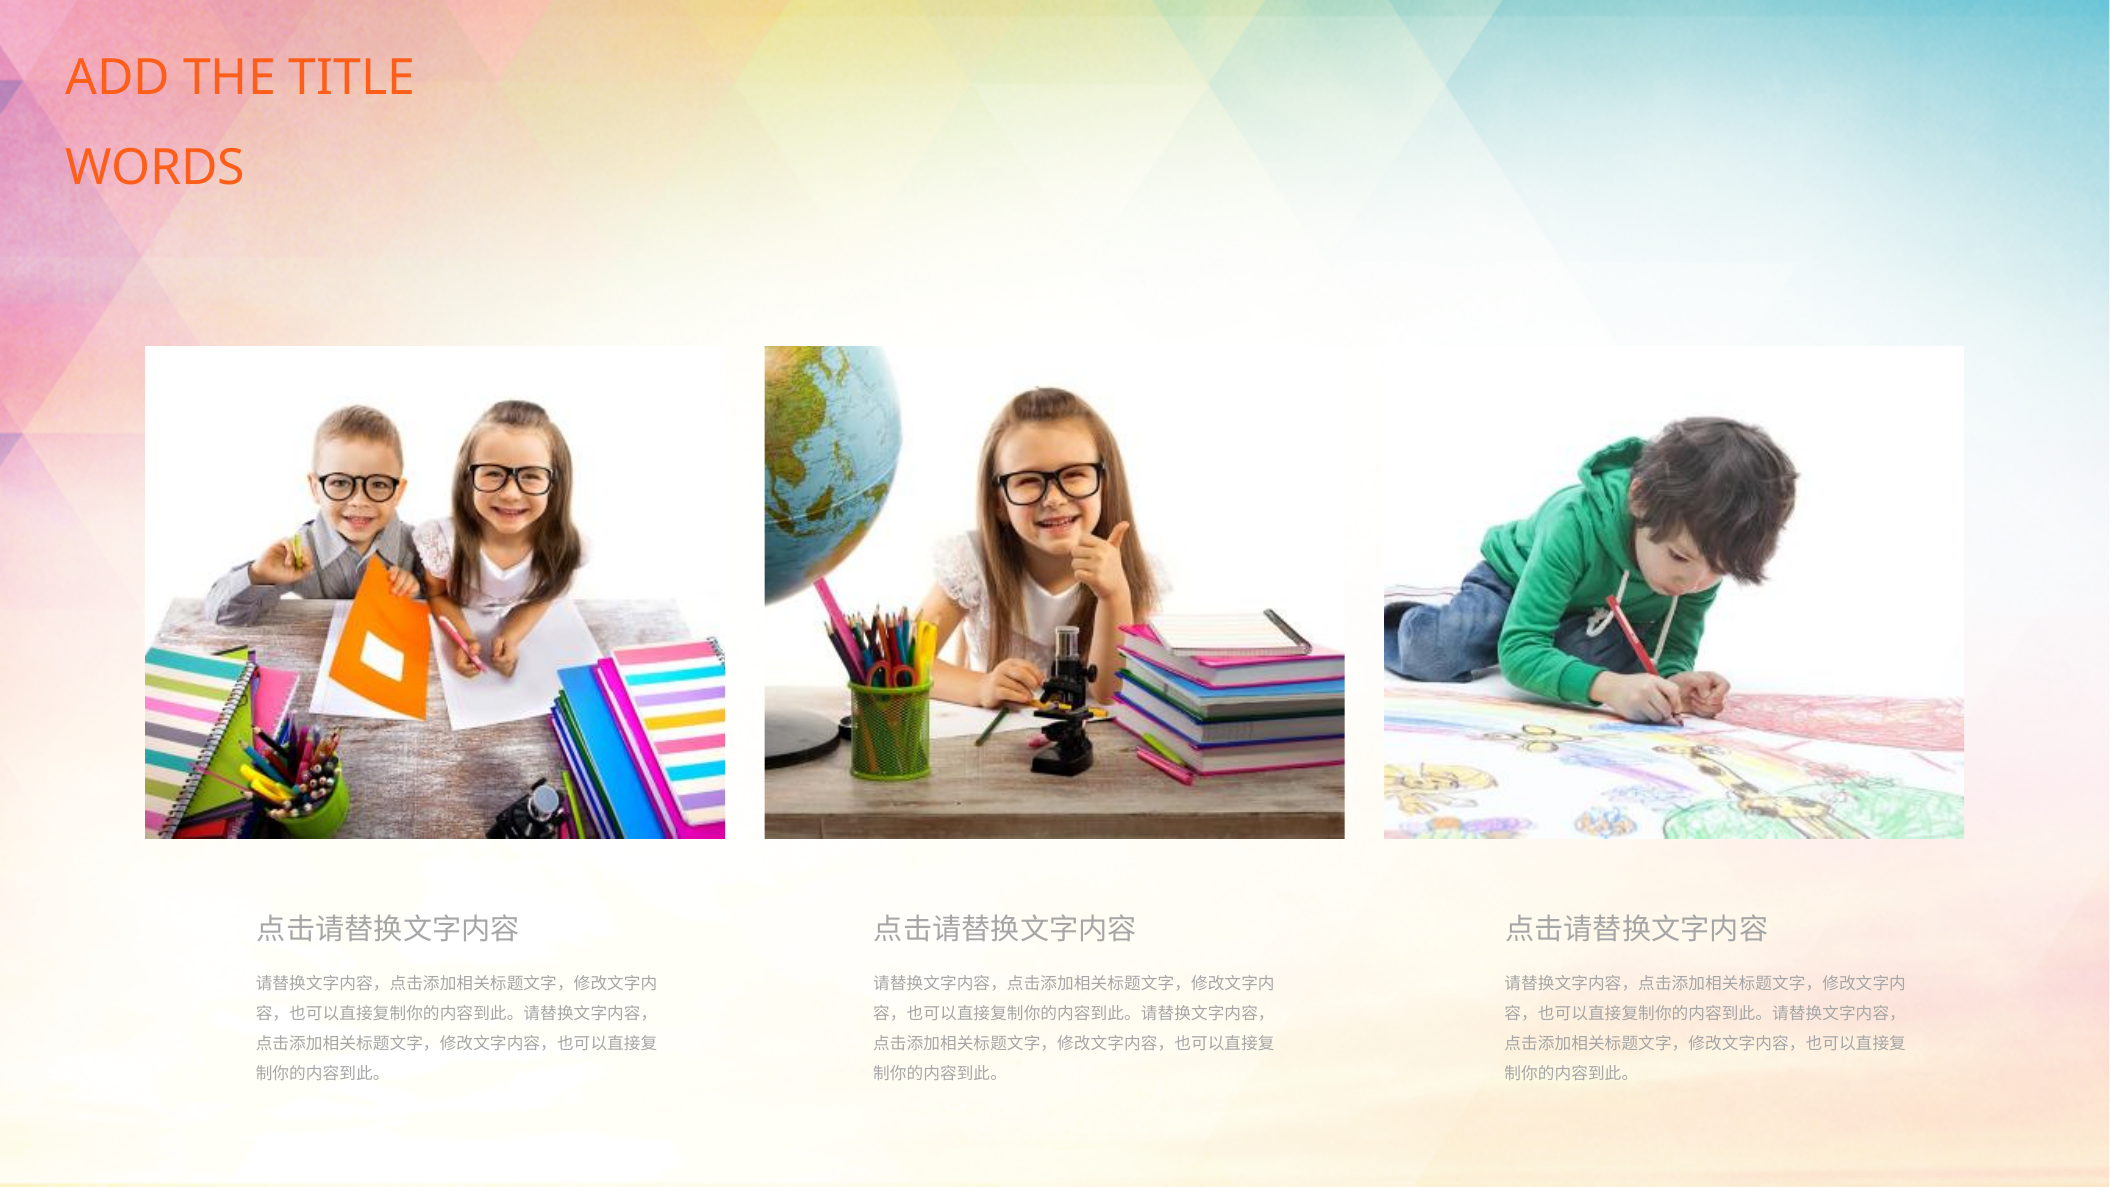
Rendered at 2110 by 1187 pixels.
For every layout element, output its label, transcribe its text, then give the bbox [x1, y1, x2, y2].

text_box 点击请替换文字内容 [1488, 902, 1785, 954]
text_box ADD THE TITLE WORDS [50, 7, 583, 202]
text_box 请替换文字内容，点击添加相关标题文字，修改文字内容，也可以直接复制你的内容到此。请替换文字内容，点击添加相关标题文字，修改文字内容，也可以直接复制你的内容到此。 [856, 954, 1302, 1091]
text_box 点击请替换文字内容 [857, 902, 1154, 954]
picture [0, 0, 2110, 1187]
text_box 请替换文字内容，点击添加相关标题文字，修改文字内容，也可以直接复制你的内容到此。请替换文字内容，点击添加相关标题文字，修改文字内容，也可以直接复制你的内容到此。 [239, 954, 685, 1091]
text_box [764, 346, 1346, 840]
text_box 请替换文字内容，点击添加相关标题文字，修改文字内容，也可以直接复制你的内容到此。请替换文字内容，点击添加相关标题文字，修改文字内容，也可以直接复制你的内容到此。 [1488, 954, 1933, 1091]
text_box [1383, 346, 1965, 840]
text_box 点击请替换文字内容 [240, 902, 537, 954]
text_box [144, 346, 726, 840]
